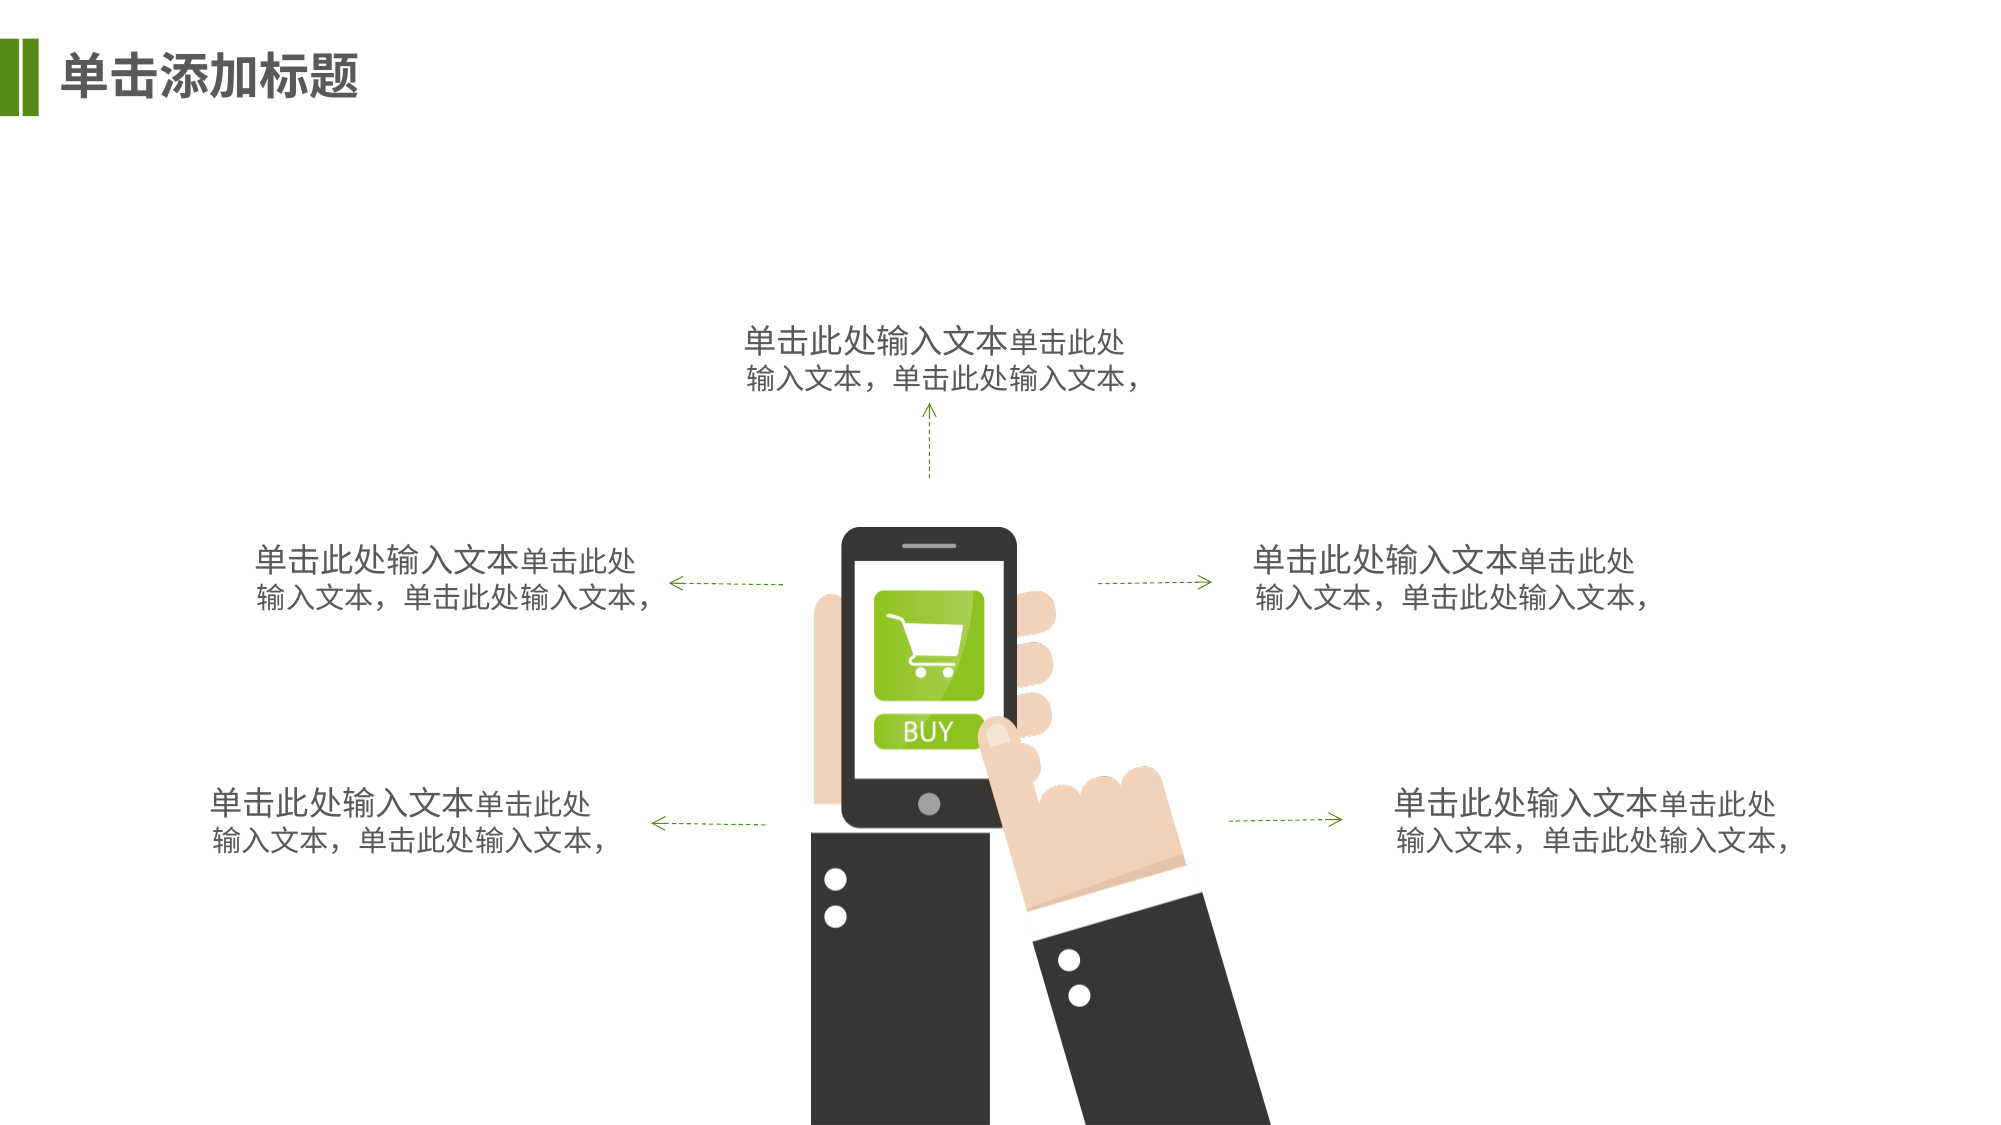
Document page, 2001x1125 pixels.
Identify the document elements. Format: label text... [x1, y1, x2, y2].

text_box 单击添加标题 [44, 37, 540, 113]
text_box 单击此处输入文本单击此处输入文本，单击此处输入文本， [717, 313, 1141, 403]
picture [811, 527, 1272, 1125]
text_box 单击此处输入文本单击此处输入文本，单击此处输入文本， [1272, 532, 1651, 622]
text_box 单击此处输入文本单击此处输入文本，单击此处输入文本， [183, 774, 607, 865]
text_box [22, 38, 40, 117]
text_box 单击此处输入文本单击此处输入文本，单击此处输入文本， [1368, 774, 1791, 865]
text_box 单击此处输入文本单击此处输入文本，单击此处输入文本， [228, 532, 652, 622]
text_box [926, 406, 930, 479]
text_box [0, 38, 20, 117]
